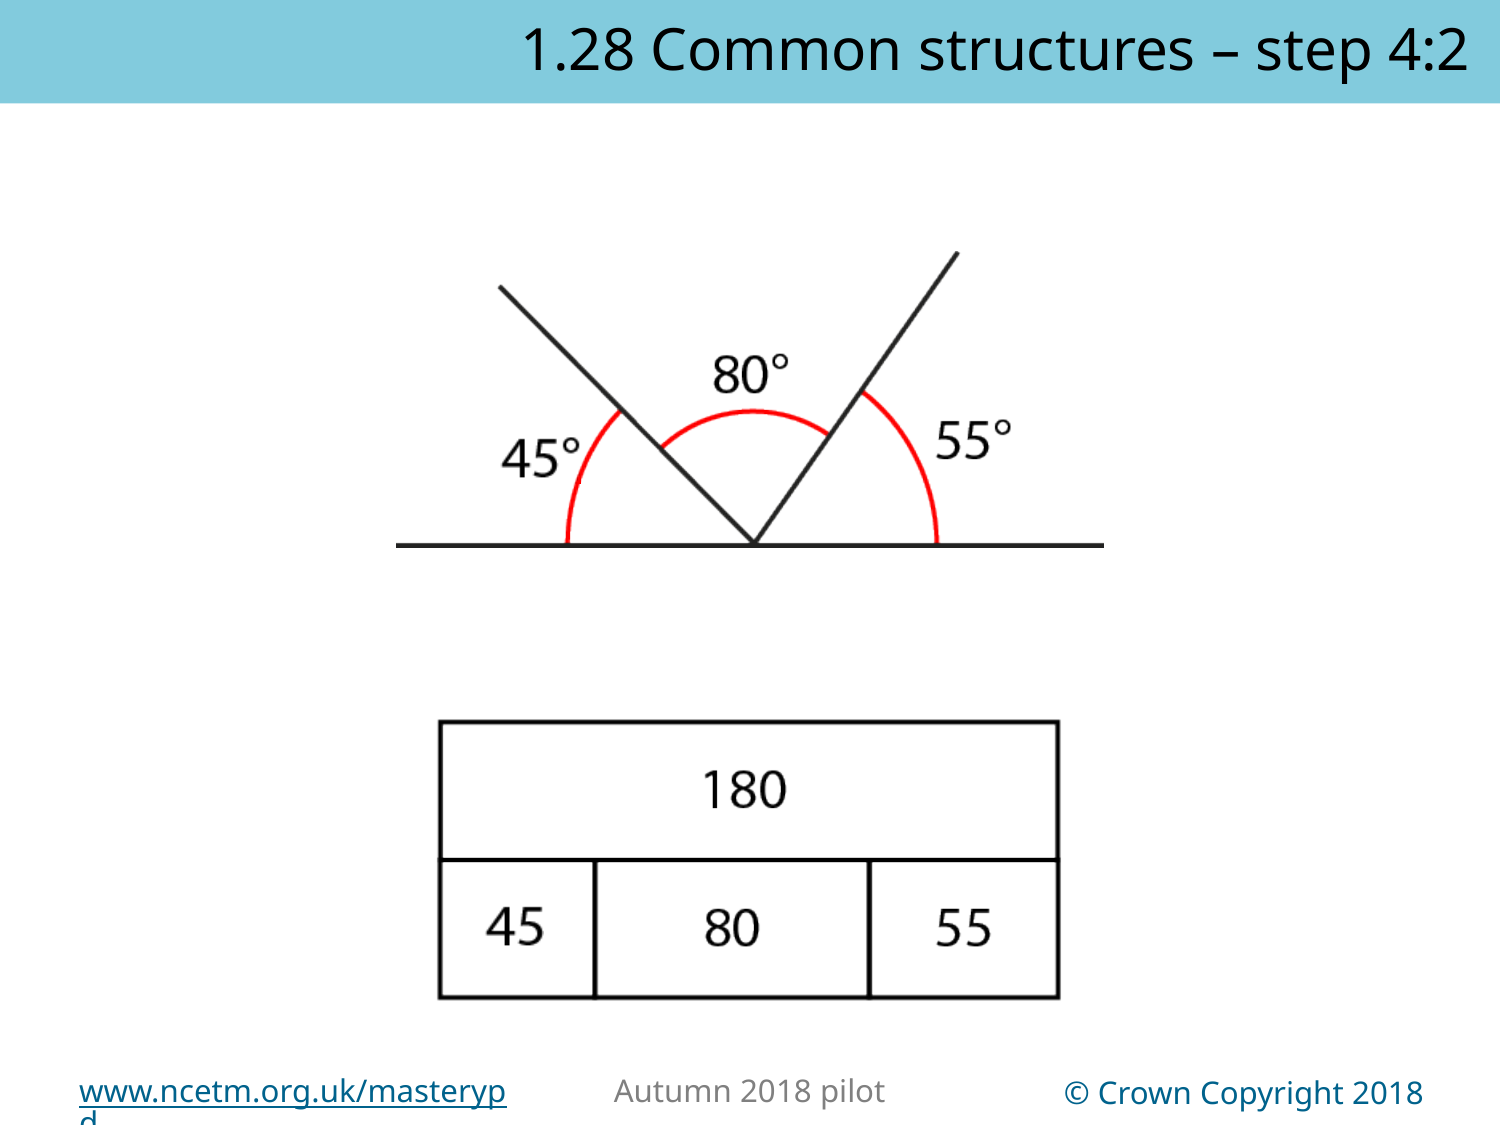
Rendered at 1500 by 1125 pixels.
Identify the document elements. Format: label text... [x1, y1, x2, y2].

list 1.28 Common structures – step 4:2 [0, 0, 1500, 104]
picture [396, 251, 1104, 548]
picture [396, 710, 1104, 1009]
